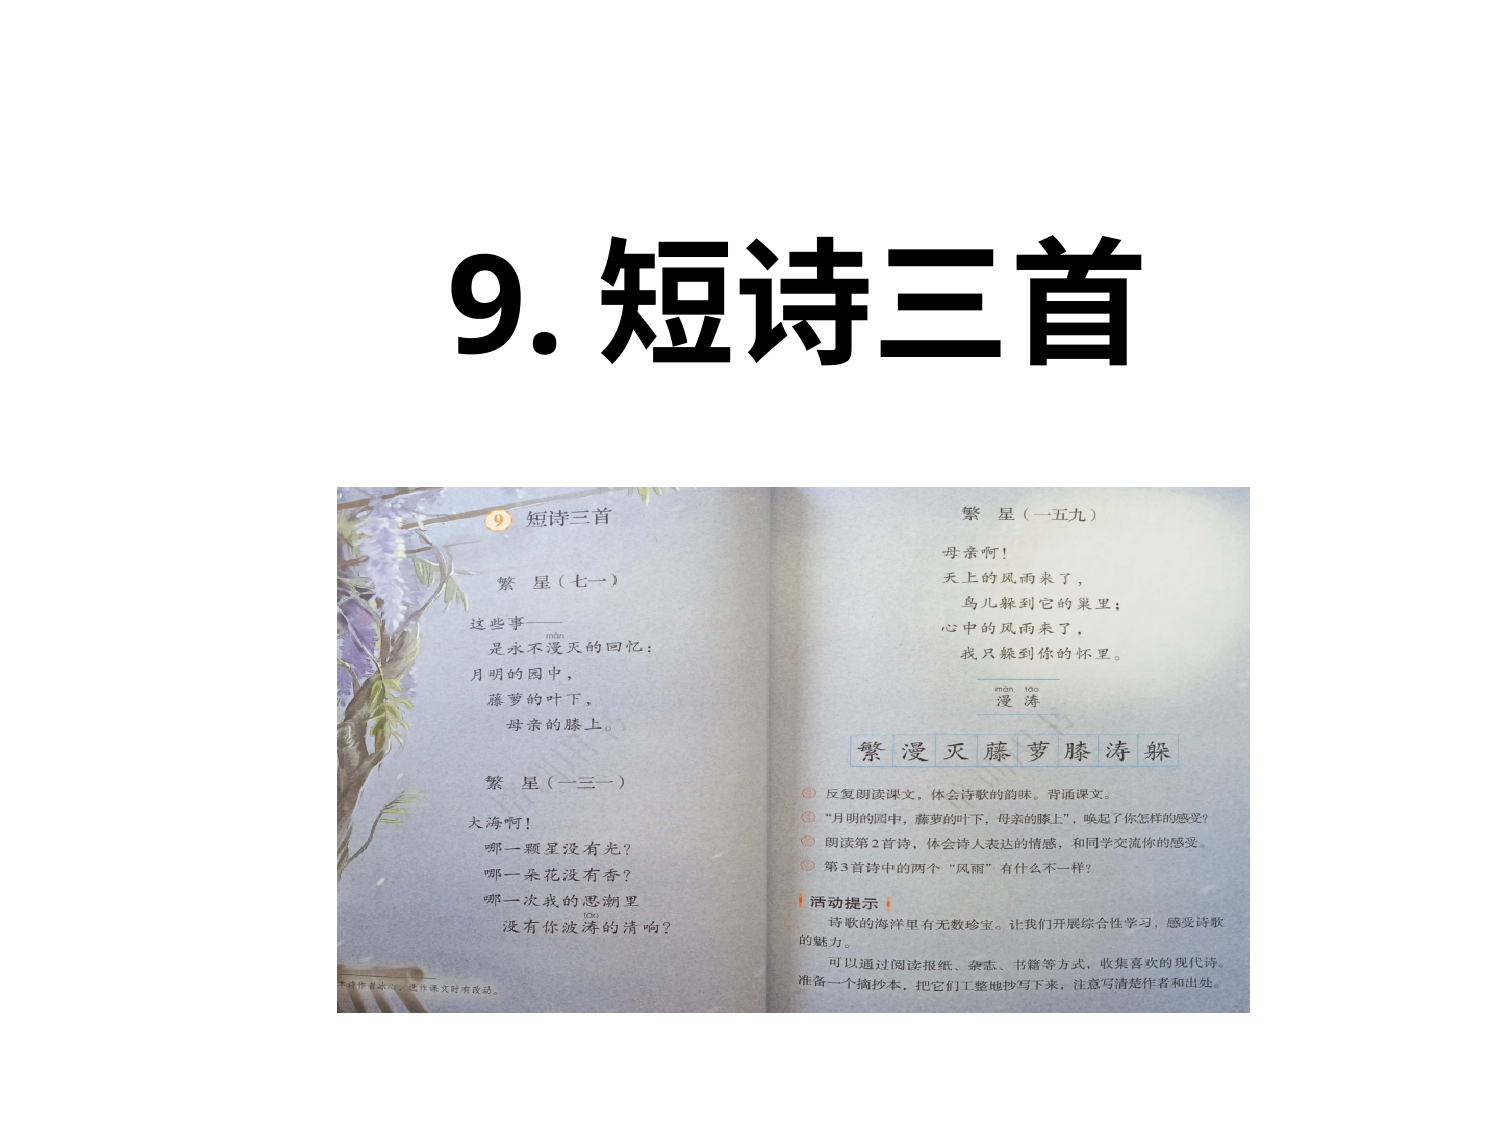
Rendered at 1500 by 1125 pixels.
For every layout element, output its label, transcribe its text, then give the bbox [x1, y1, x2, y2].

title 9.短诗三首 [307, 212, 1288, 389]
picture [337, 487, 1250, 1013]
